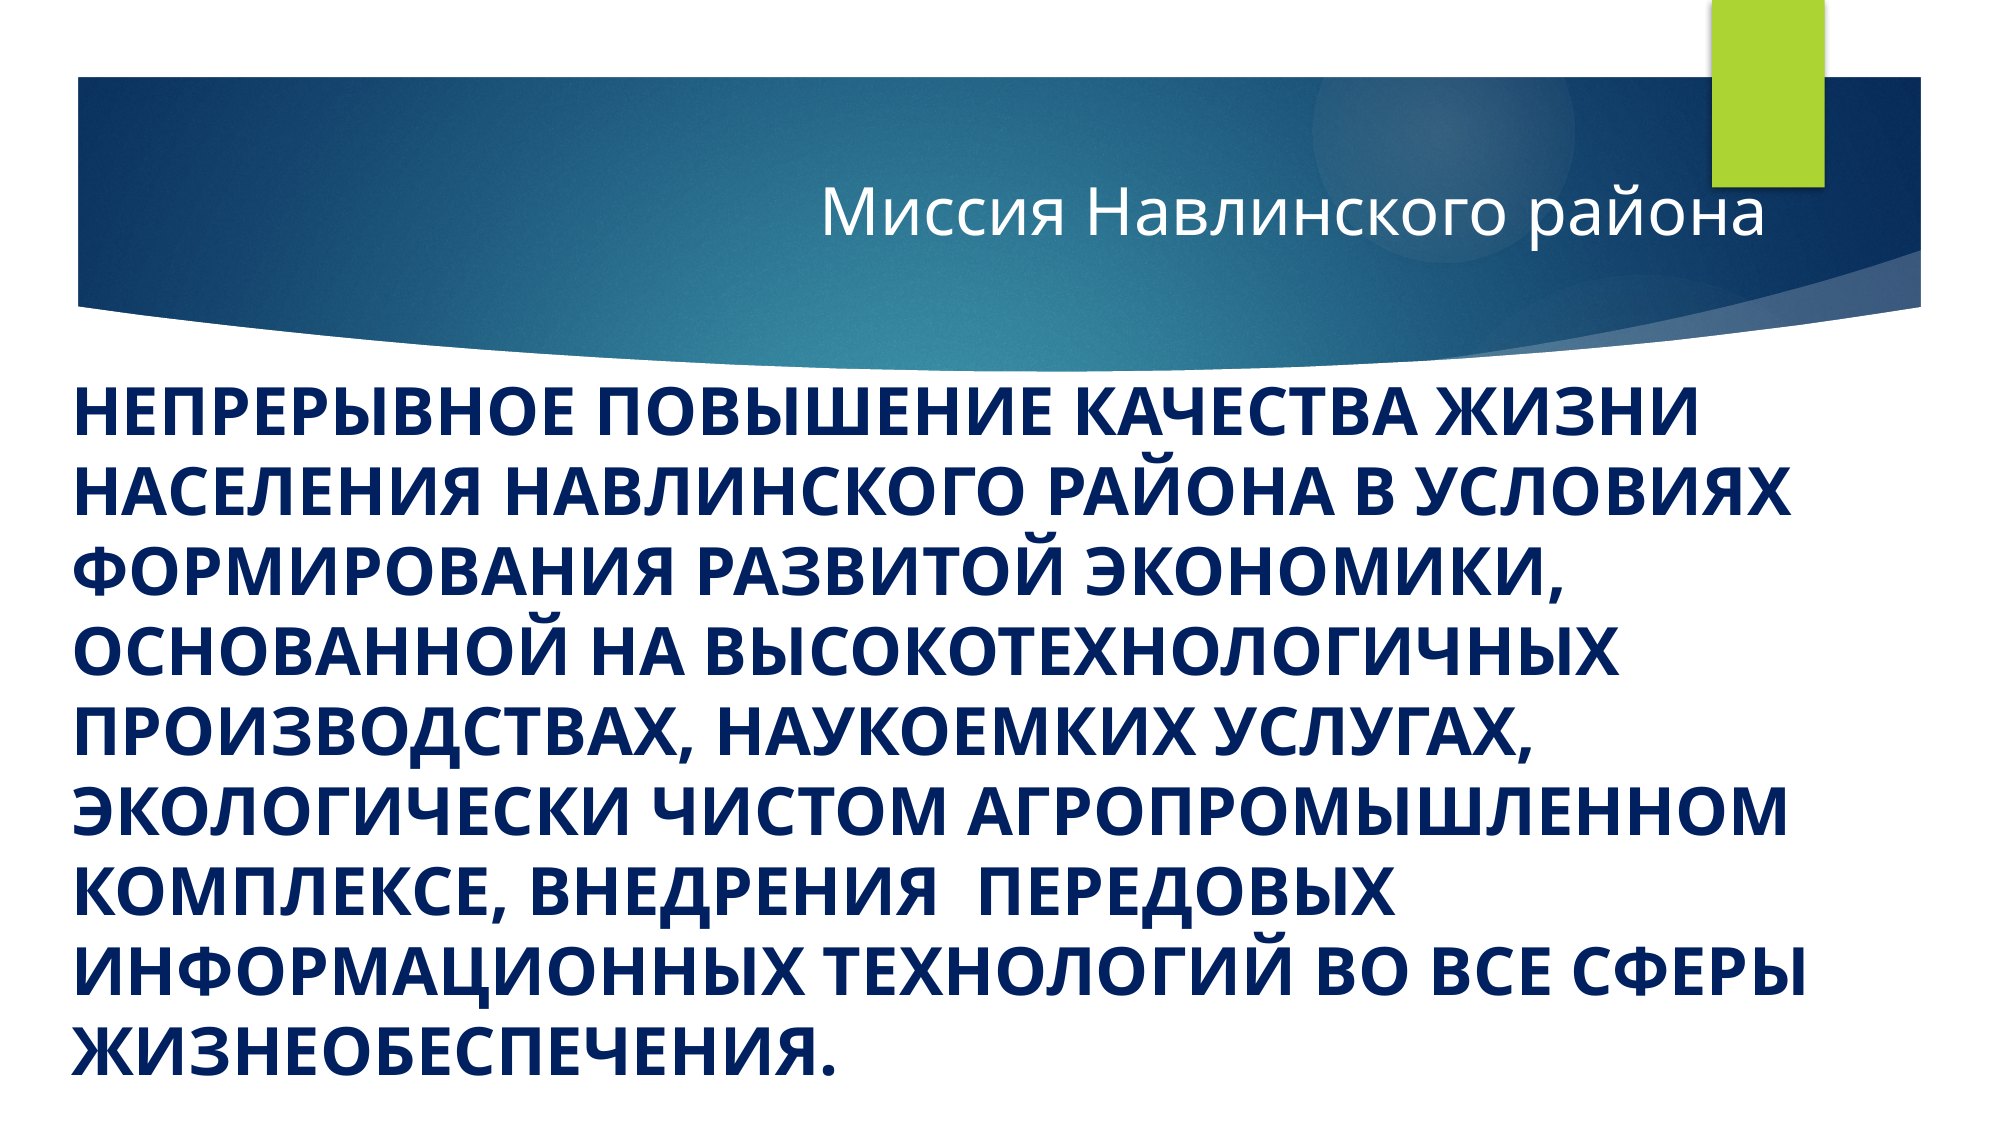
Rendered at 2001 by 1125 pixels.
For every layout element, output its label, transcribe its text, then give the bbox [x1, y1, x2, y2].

title Миссия Навлинского района [0, 160, 1785, 337]
text_box НЕПРЕРЫВНОЕ ПОВЫШЕНИЕ КАЧЕСТВА ЖИЗНИ НАСЕЛЕНИЯ НАВЛИНСКОГО РАЙОНА В УСЛОВИЯХ ФОРМИРОВАНИЯ РАЗВИТОЙ ЭКОНОМИКИ, ОСНОВАННОЙ НА ВЫСОКОТЕХНОЛОГИЧНЫХ ПРОИЗВОДСТВАХ, НАУКОЕМКИХ УСЛУГАХ, ЭКОЛОГИЧЕСКИ ЧИСТОМ АГРОПРОМЫШЛЕННОМ КОМПЛЕКСЕ, ВНЕДРЕНИЯ ПЕРЕДОВЫХ ИНФОРМАЦИОННЫХ ТЕХНОЛОГИЙ ВО ВСЕ СФЕРЫ ЖИЗНЕОБЕСПЕЧЕНИЯ. [56, 361, 1947, 1125]
